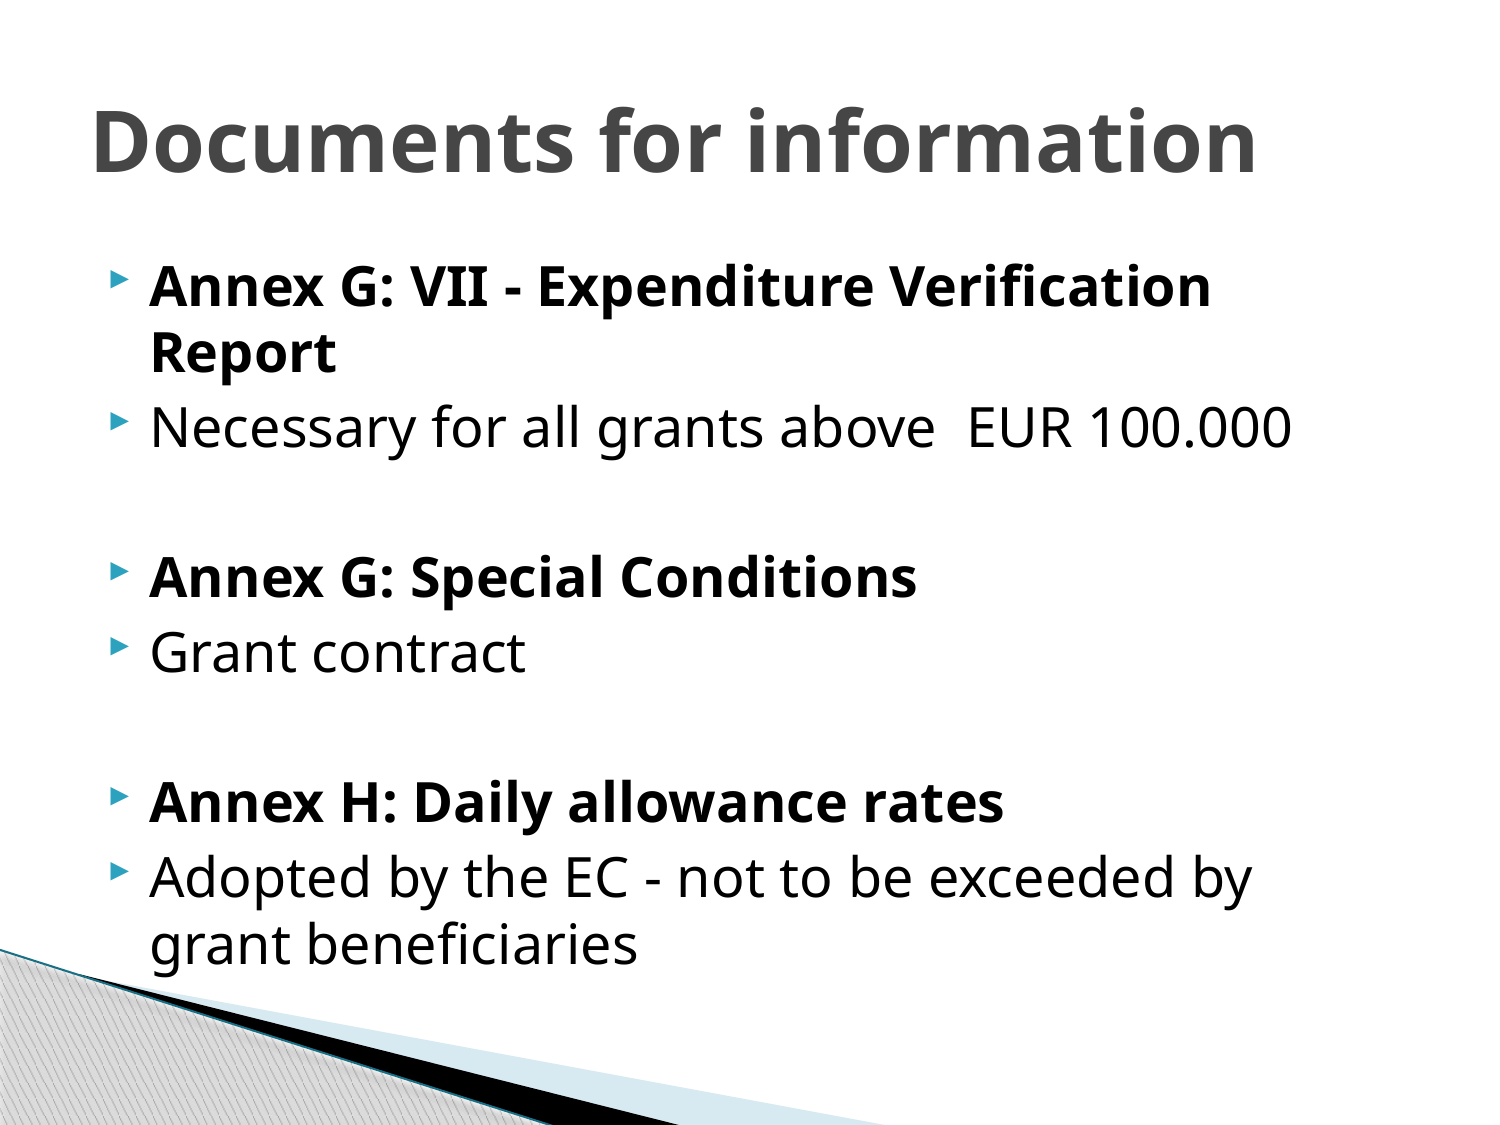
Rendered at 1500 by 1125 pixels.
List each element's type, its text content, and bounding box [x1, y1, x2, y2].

title Documents for information [75, 45, 1425, 233]
list Annex G: VII - Expenditure Verification Report Necessary for all grants above EUR 100.000 Annex G: Special Conditions Grant contract Annex H: Daily allowance rates Adopted by the EC - not to be exceeded by grant beneficiaries [75, 243, 1425, 986]
